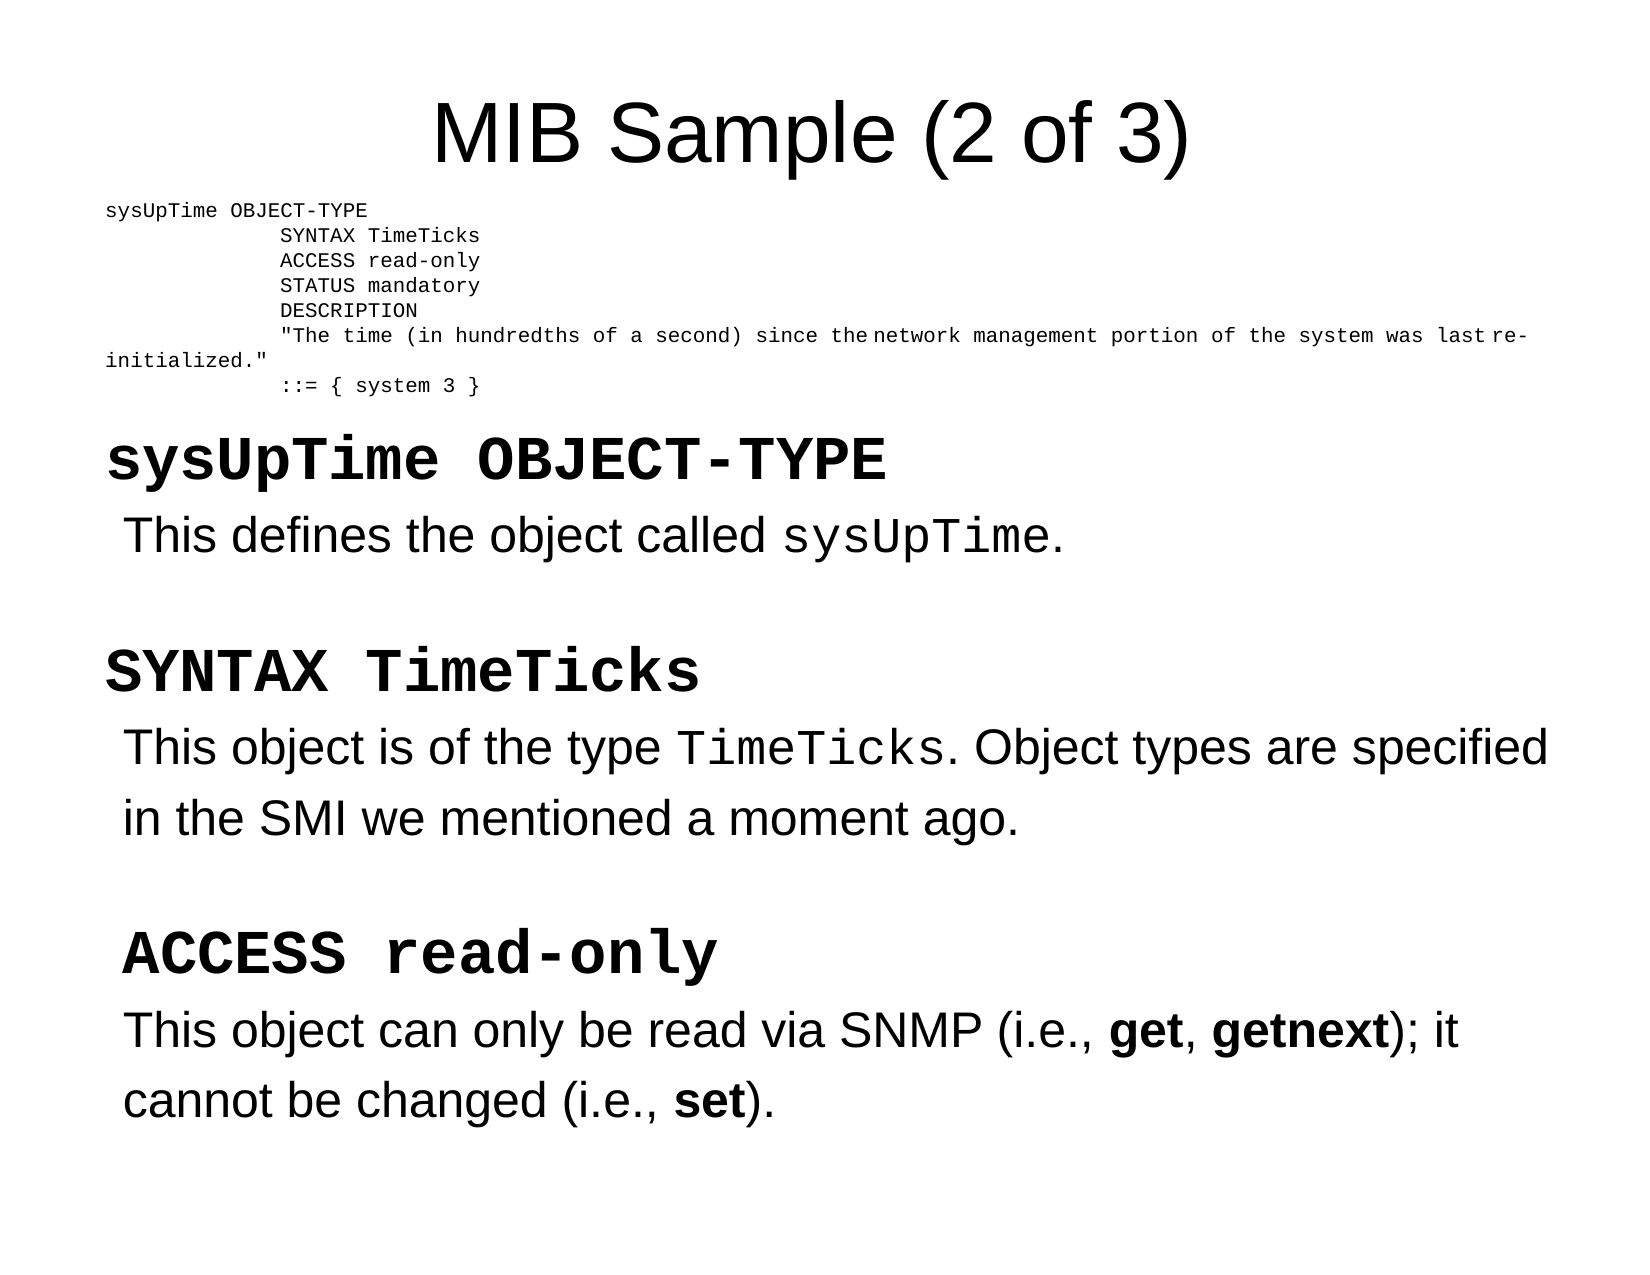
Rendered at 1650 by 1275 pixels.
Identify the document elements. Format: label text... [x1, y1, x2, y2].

text_box MIB Sample (2 of 3) [133, 58, 1491, 197]
text_box sysUpTime OBJECT-TYPE SYNTAX TimeTicks ACCESS read-only STATUS mandatory DESCRIPTION "The time (in hundredths of a second) since the network management portion of the system was last re-initialized." ::= { system 3 } sysUpTime OBJECT-TYPE This defines the object called sysUpTime. SYNTAX TimeTicks This object is of the type TimeTicks. Object types are specified in the SMI we mentioned a moment ago. ACCESS read-only This object can only be read via SNMP (i.e., get, getnext); it cannot be changed (i.e., set). [105, 197, 1583, 1163]
